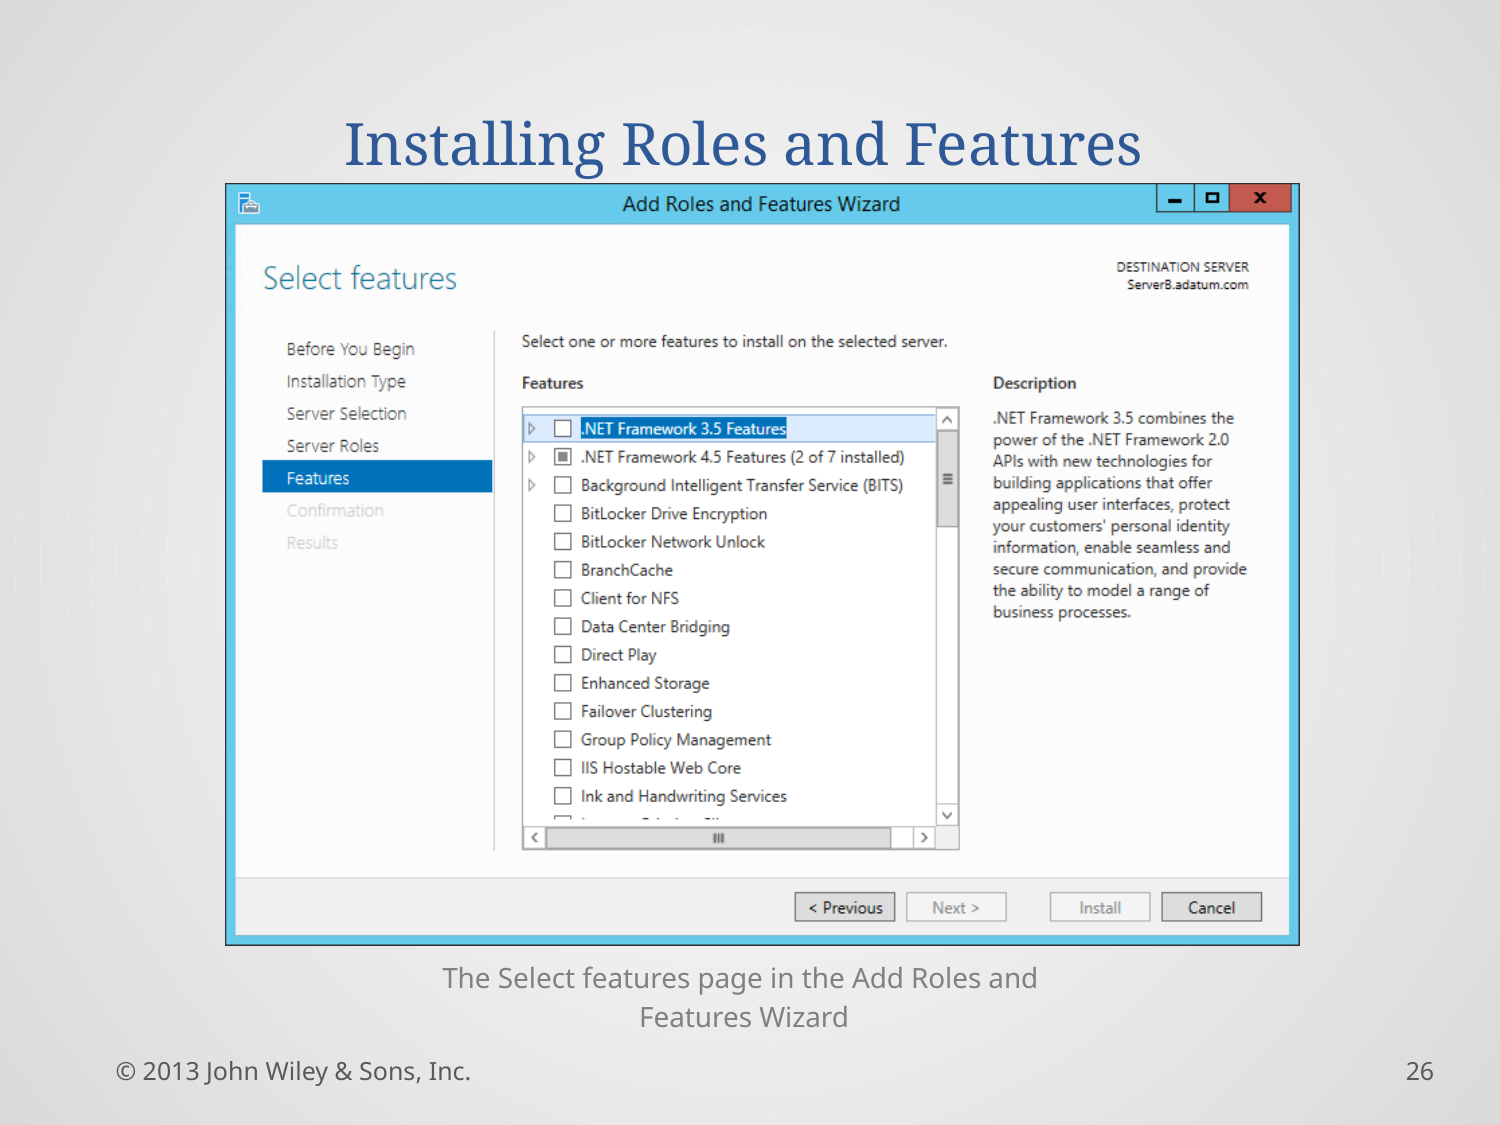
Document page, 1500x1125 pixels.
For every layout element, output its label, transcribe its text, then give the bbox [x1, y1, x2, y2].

slide_number 26 [1401, 1042, 1494, 1103]
list The Select features page in the Add Roles and Features Wizard [275, 954, 1213, 1041]
title Installing Roles and Features [275, 37, 1213, 182]
picture [224, 183, 1301, 947]
footer © 2013 John Wiley & Sons, Inc. [108, 1042, 576, 1103]
